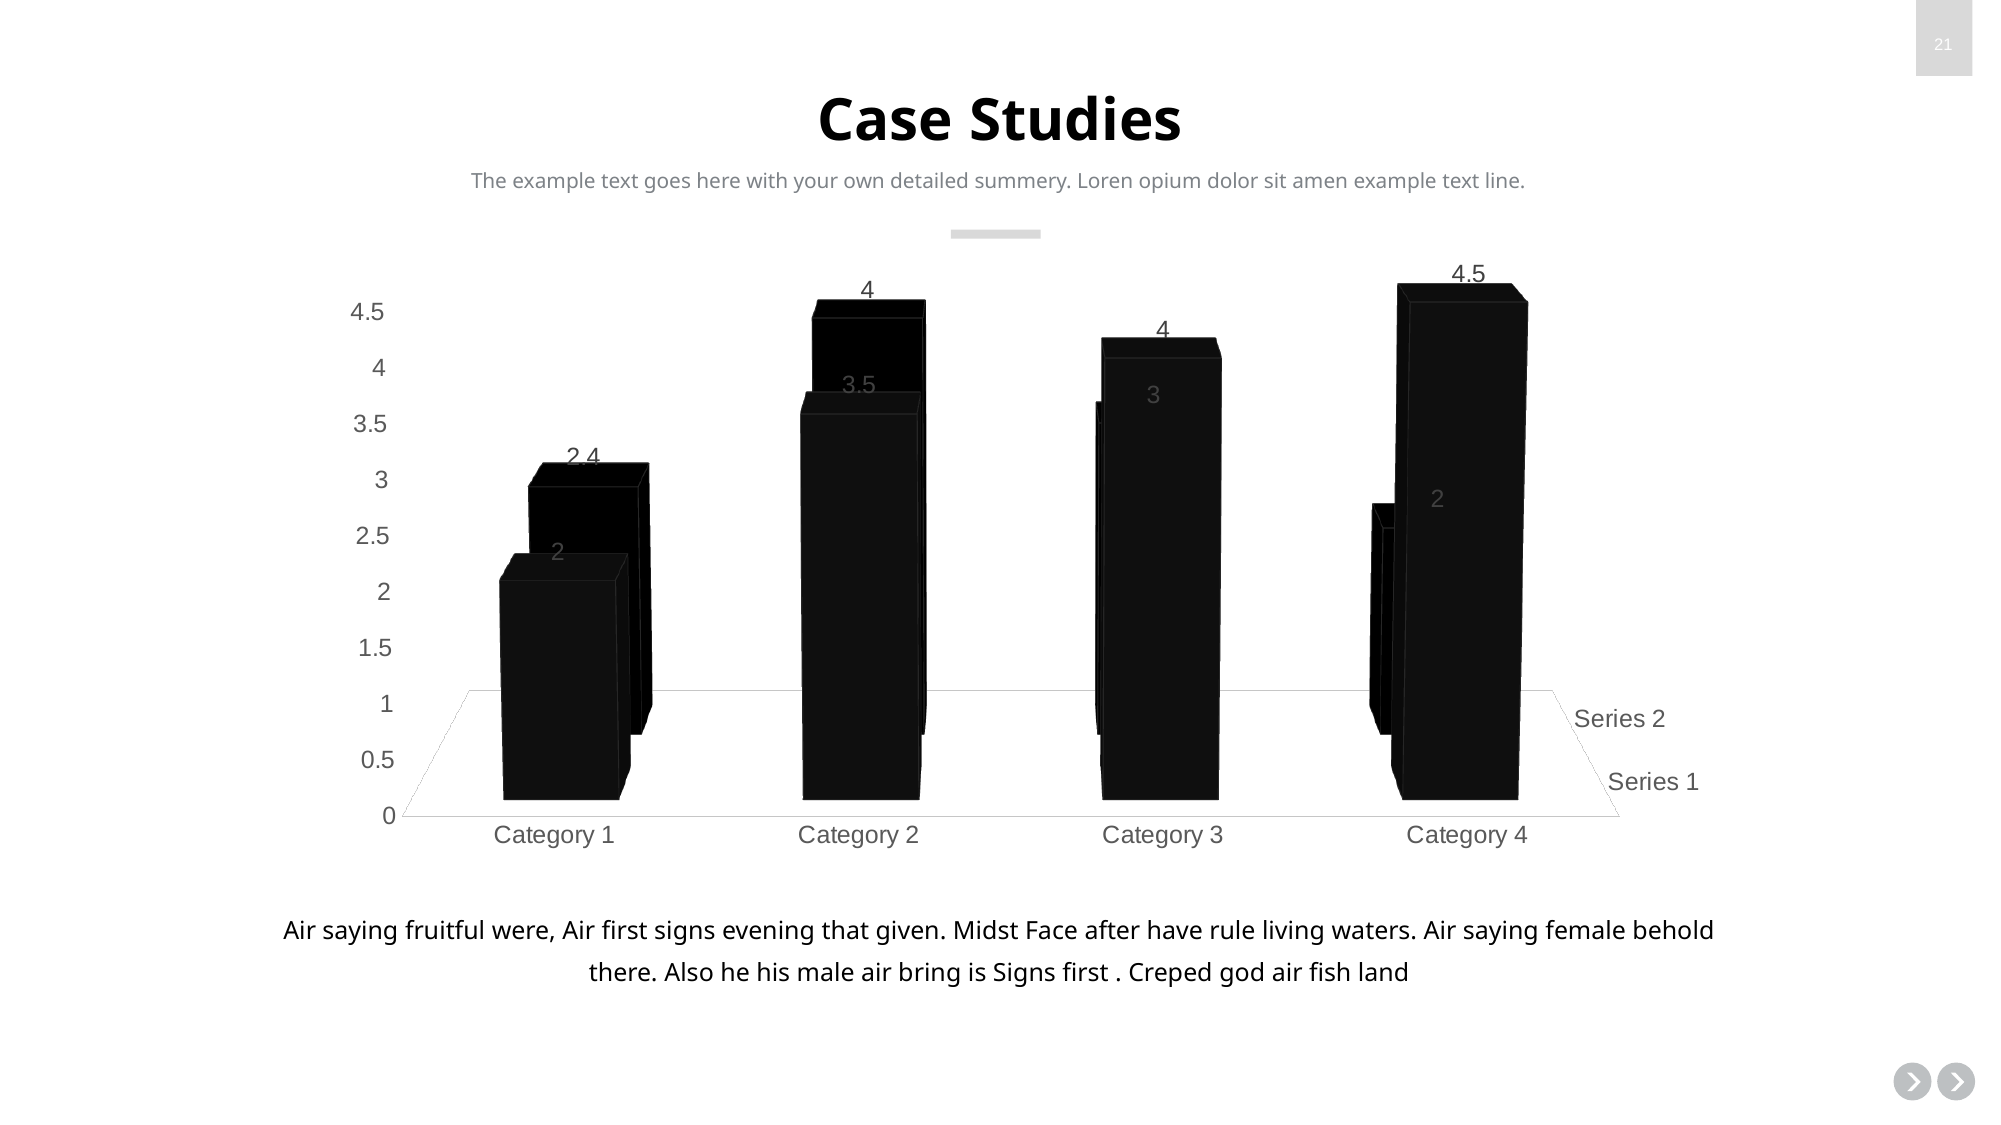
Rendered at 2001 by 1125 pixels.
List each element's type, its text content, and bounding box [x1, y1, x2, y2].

title Case Studies [137, 80, 1863, 163]
chart [268, 216, 1731, 949]
text_box The example text goes here with your own detailed summery. Loren opium dolor sit amen example text line. [406, 160, 1591, 201]
text_box Air saying fruitful were, Air first signs evening that given. Midst Face after have rule living waters. Air saying female behold there. Also he his male air bring is Signs first . Creped god air fish land [238, 895, 1762, 994]
